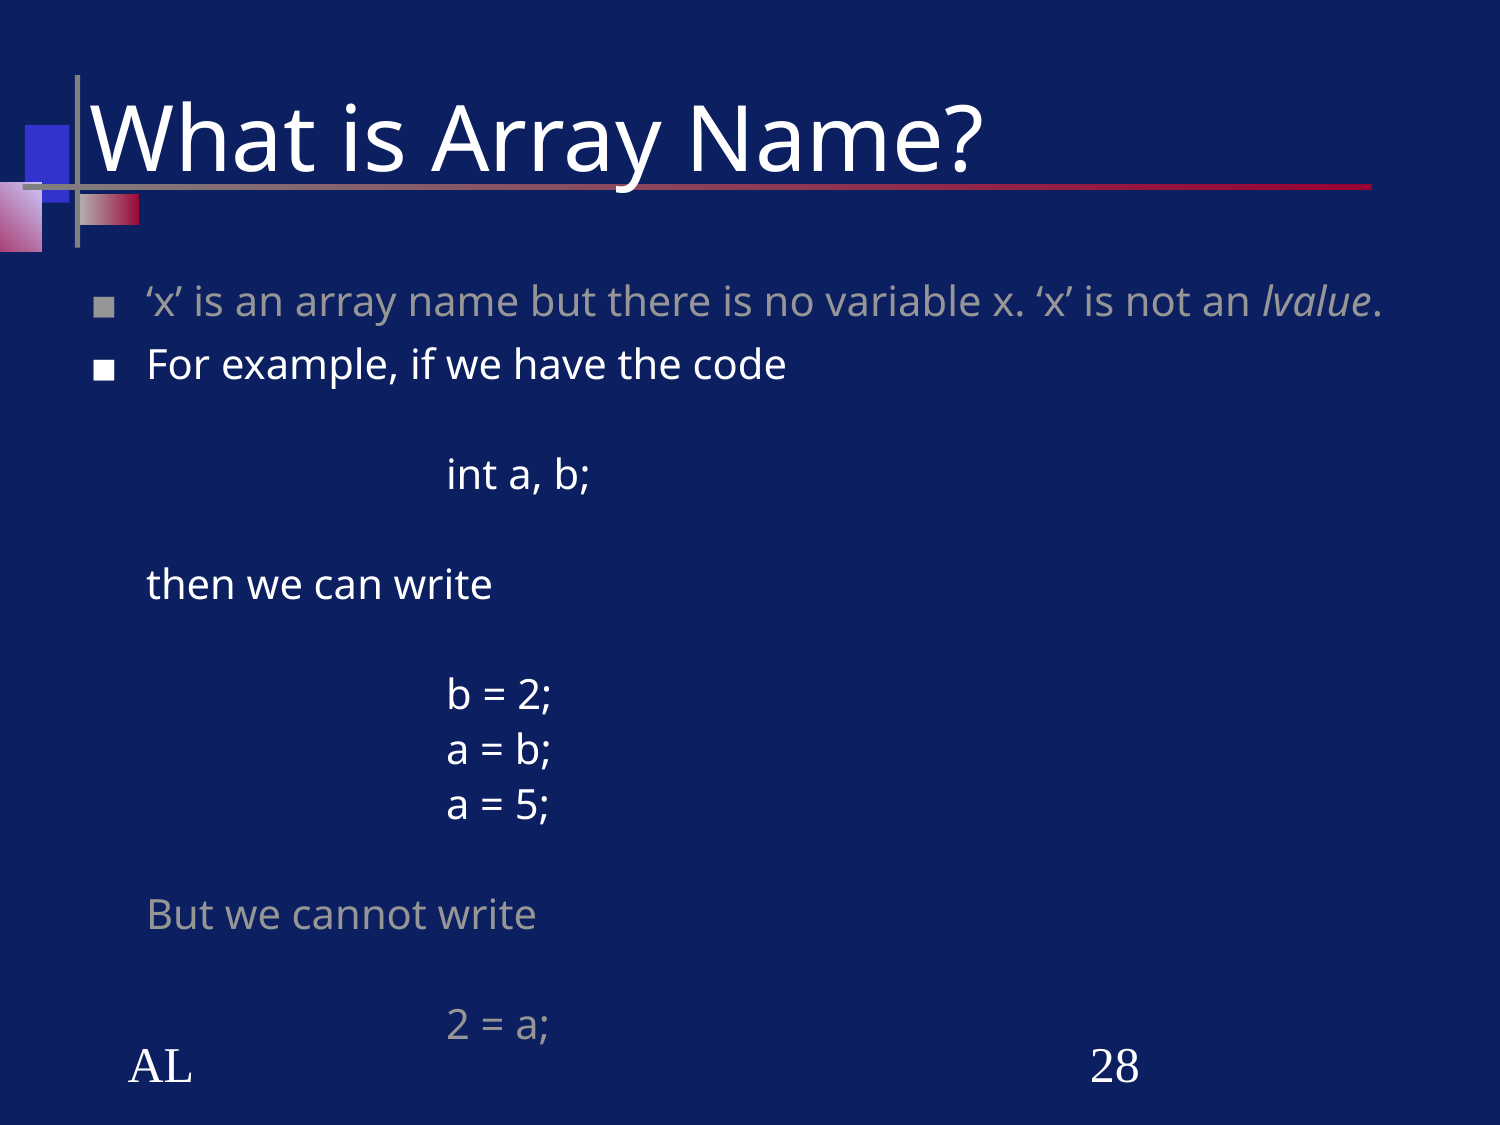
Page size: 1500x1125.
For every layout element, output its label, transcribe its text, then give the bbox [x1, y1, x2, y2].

slide_number ‹#› [1074, 1075, 1388, 1100]
title What is Array Name? [74, 59, 1425, 210]
list ‘x’ is an array name but there is no variable x. ‘x’ is not an lvalue. For example, if we have the code int a, b; then we can write b = 2; a = b; a = 5; But we cannot write 2 = a; [74, 262, 1425, 1075]
slide_number AL [112, 1075, 425, 1100]
